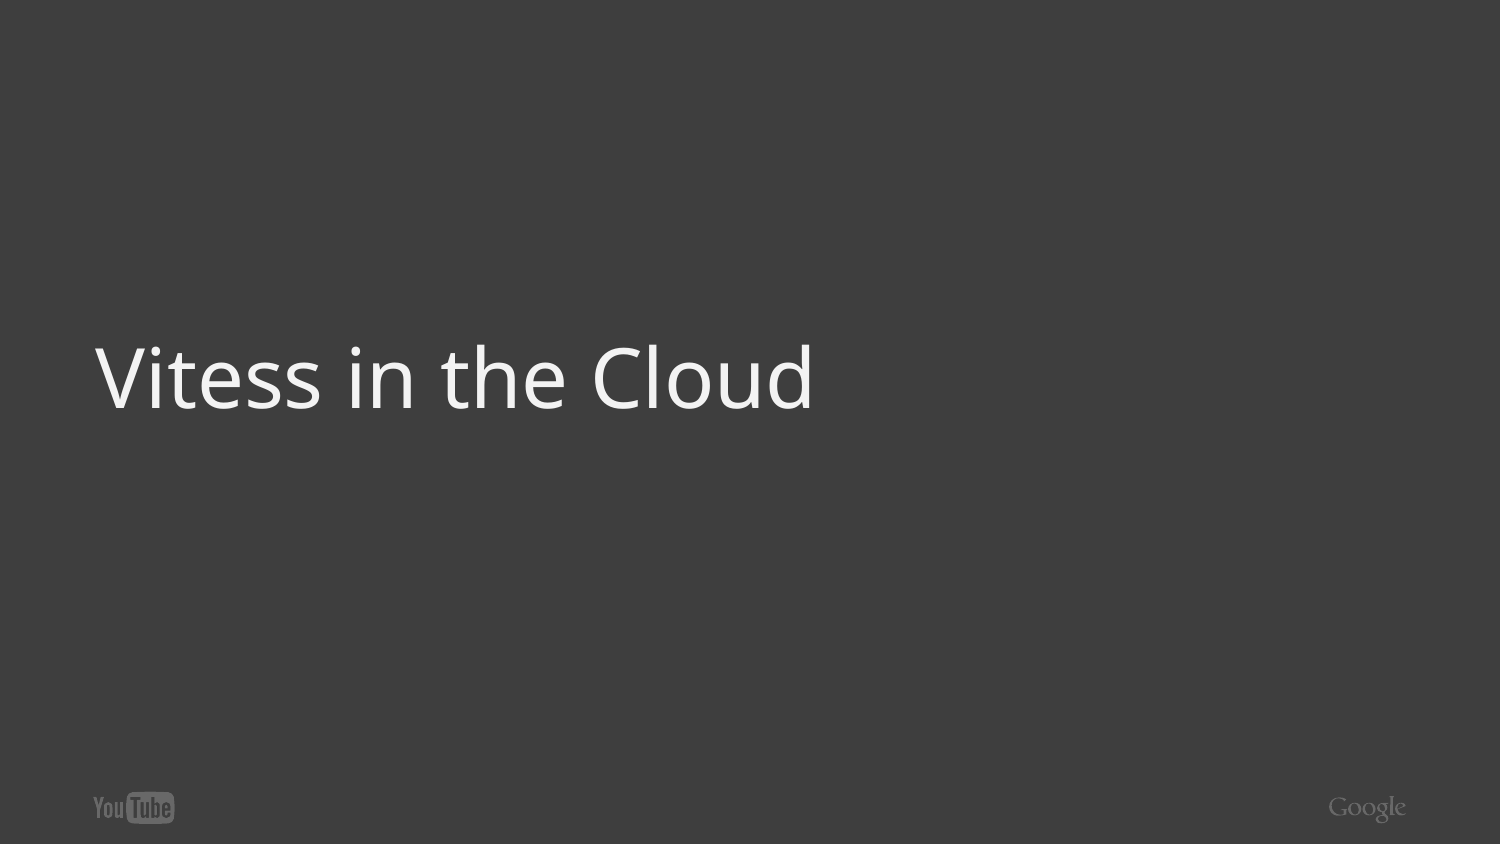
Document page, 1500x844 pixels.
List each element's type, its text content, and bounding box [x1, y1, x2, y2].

list Vitess in the Cloud [80, 206, 1350, 441]
